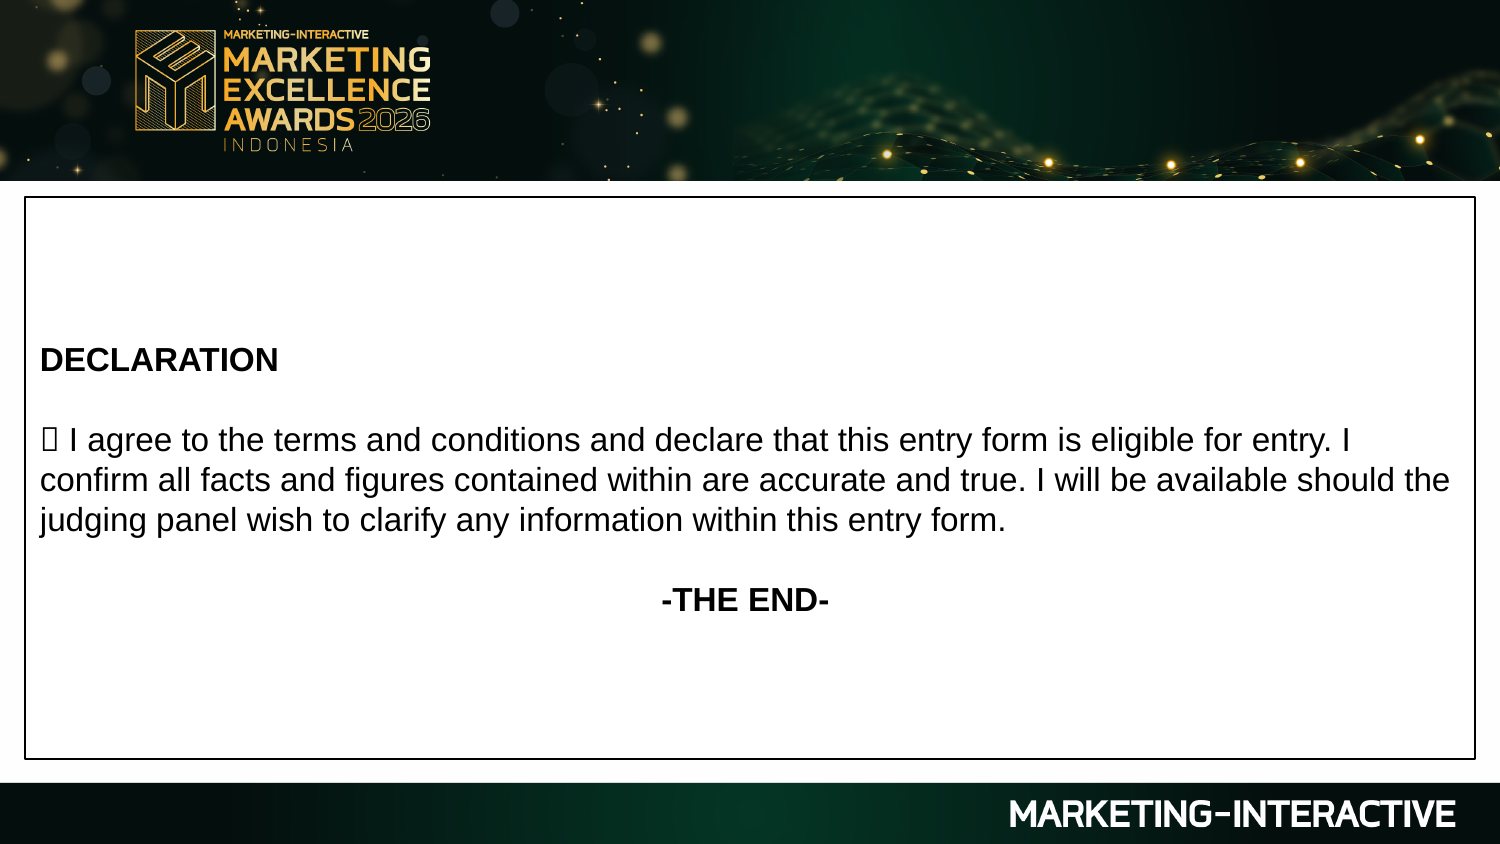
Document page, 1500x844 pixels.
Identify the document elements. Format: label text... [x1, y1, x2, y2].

picture [0, 0, 1500, 844]
text_box DECLARATION  I agree to the terms and conditions and declare that this entry form is eligible for entry. I confirm all facts and figures contained within are accurate and true. I will be available should the judging panel wish to clarify any information within this entry form. -THE END- [23, 195, 1477, 761]
